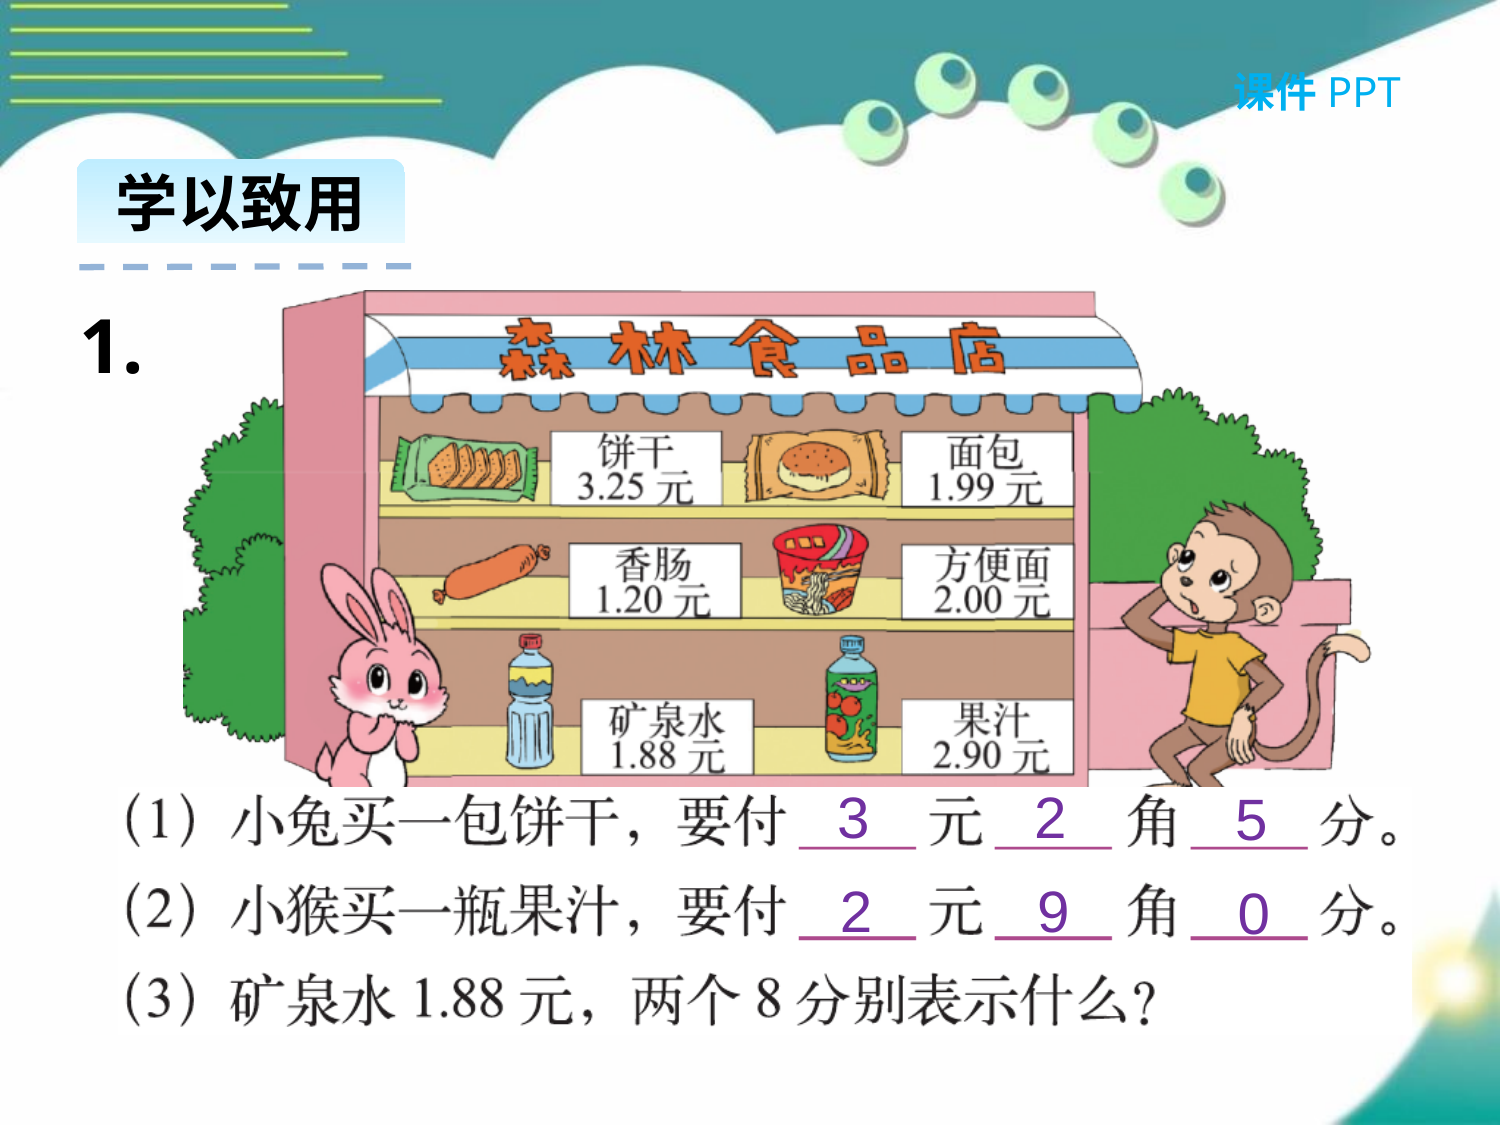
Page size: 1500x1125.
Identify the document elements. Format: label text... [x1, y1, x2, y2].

text_box 课件PPT [1218, 58, 1418, 124]
text_box 学以致用 [76, 158, 405, 244]
text_box 1. [64, 290, 181, 396]
picture [0, 0, 1500, 1125]
